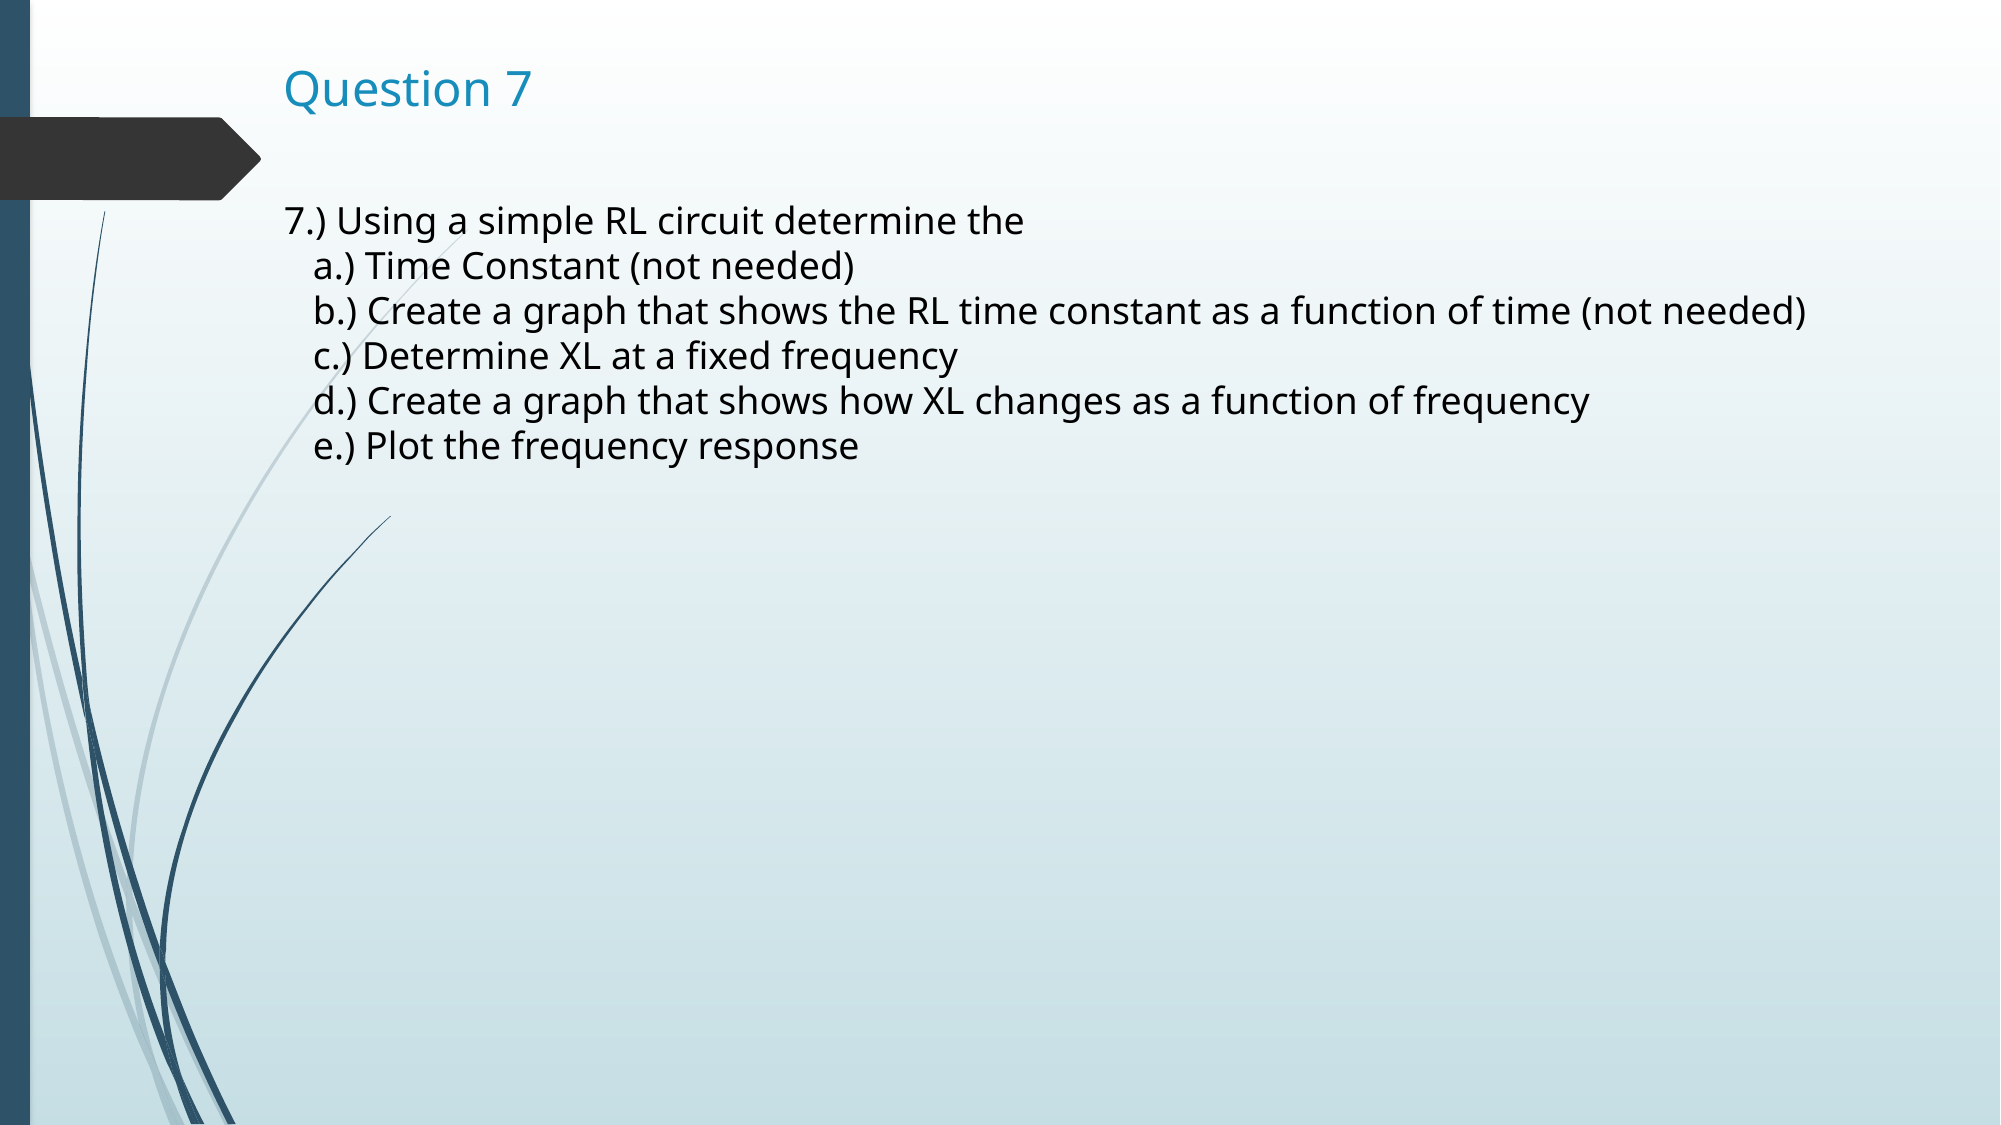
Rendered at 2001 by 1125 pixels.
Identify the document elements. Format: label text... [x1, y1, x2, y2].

text_box 7.) Using a simple RL circuit determine the a.) Time Constant (not needed) b.) Create a graph that shows the RL time constant as a function of time (not needed) c.) Determine XL at a fixed frequency d.) Create a graph that shows how XL changes as a function of frequency e.) Plot the frequency response [269, 189, 1840, 520]
title Question 7 [269, 50, 1731, 189]
